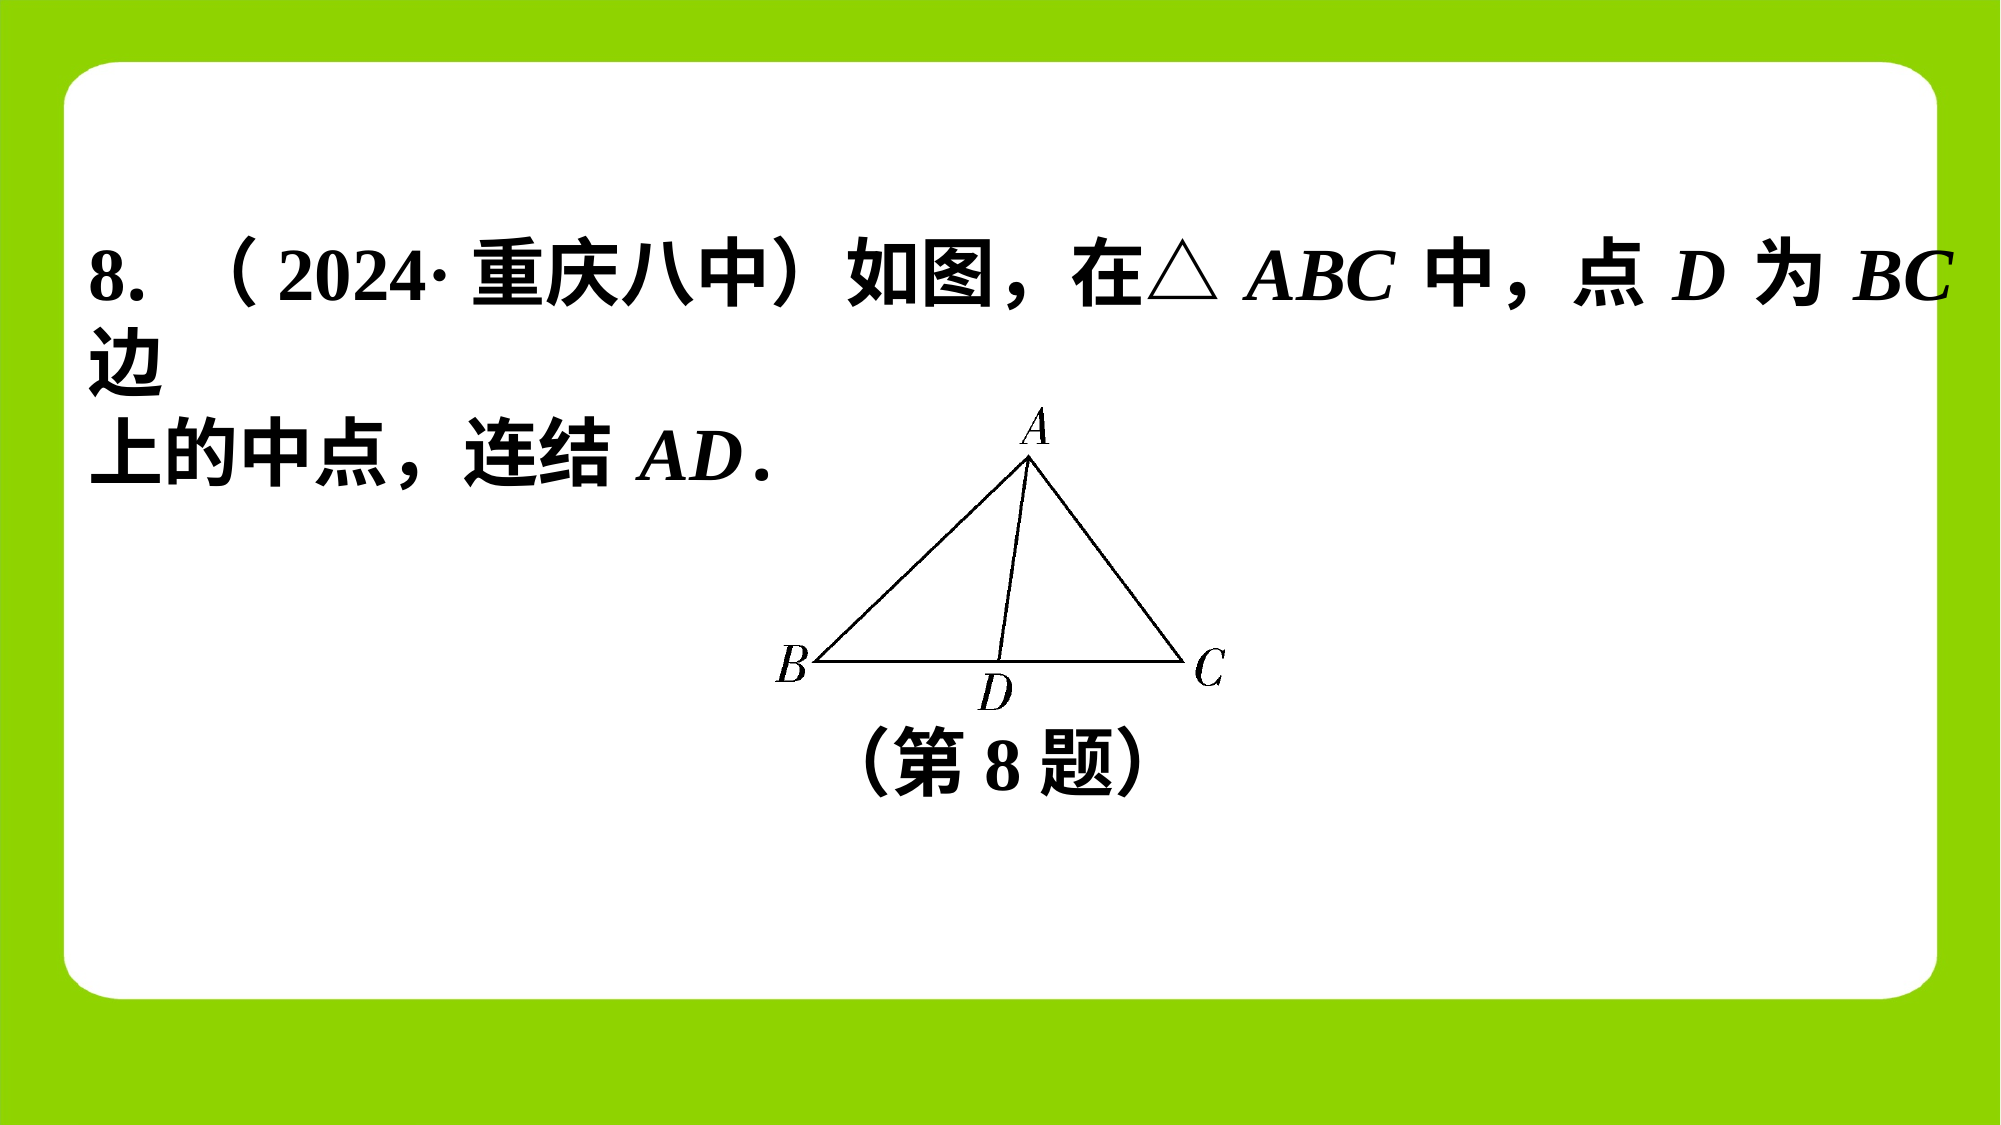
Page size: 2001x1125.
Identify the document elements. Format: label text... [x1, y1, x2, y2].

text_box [775, 407, 1225, 807]
picture [0, 0, 2001, 1125]
text_box 8. （2024·重庆八中）如图，在△ABC中，点D为BC边 上的中点，连结AD. [88, 225, 1974, 408]
